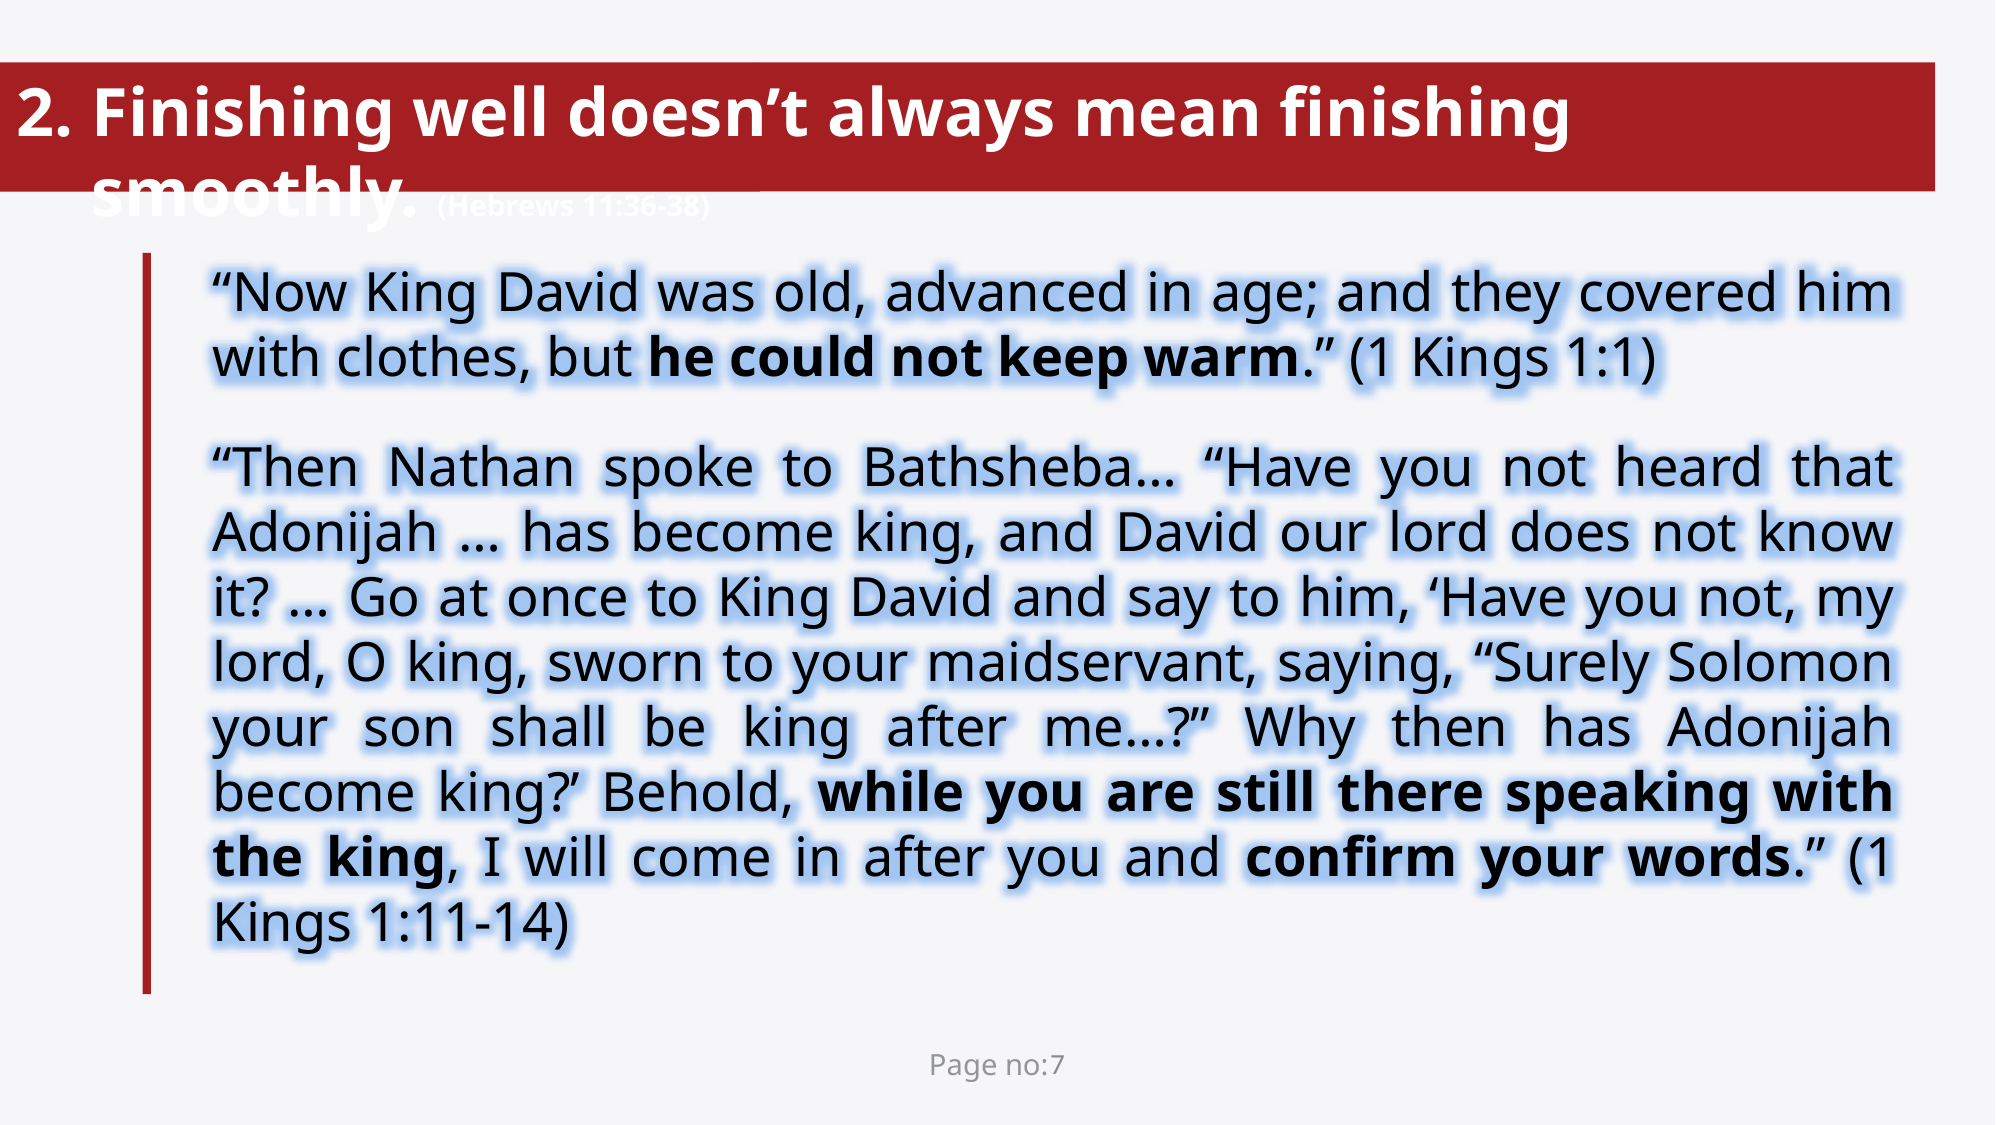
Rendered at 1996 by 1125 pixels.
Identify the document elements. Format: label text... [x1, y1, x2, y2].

text_box [758, 60, 1133, 88]
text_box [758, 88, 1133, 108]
text_box “Now King David was old, advanced in age; and they covered him with clothes, but he could not keep warm.” (1 Kings 1:1) [198, 249, 1911, 395]
text_box [758, 123, 1133, 182]
text_box [1133, 60, 1937, 193]
text_box “Now King David was old, advanced in age; and they covered him with clothes, but he could not keep warm.” (1 Kings 1:1) [758, 182, 1133, 193]
text_box “Then Nathan spoke to Bathsheba… “Have you not heard that Adonijah … has become king, and David our lord does not know it? … Go at once to King David and say to him, ‘Have you not, my lord, O king, sworn to your maidservant, saying, “Surely Solomon your son shall be king after me…?” Why then has Adonijah become king?’ Behold, while you are still there speaking with the king, I will come in after you and confirm your words.” (1 Kings 1:11-14) [198, 424, 1911, 960]
text_box “Now King David was old, advanced in age; and they covered him with clothes, but he could not keep warm.” (1 Kings 1:1) [758, 108, 1133, 123]
text_box Finishing well doesn’t always mean finishing smoothly. (Hebrews 11:36-38) [1133, 118, 1819, 187]
